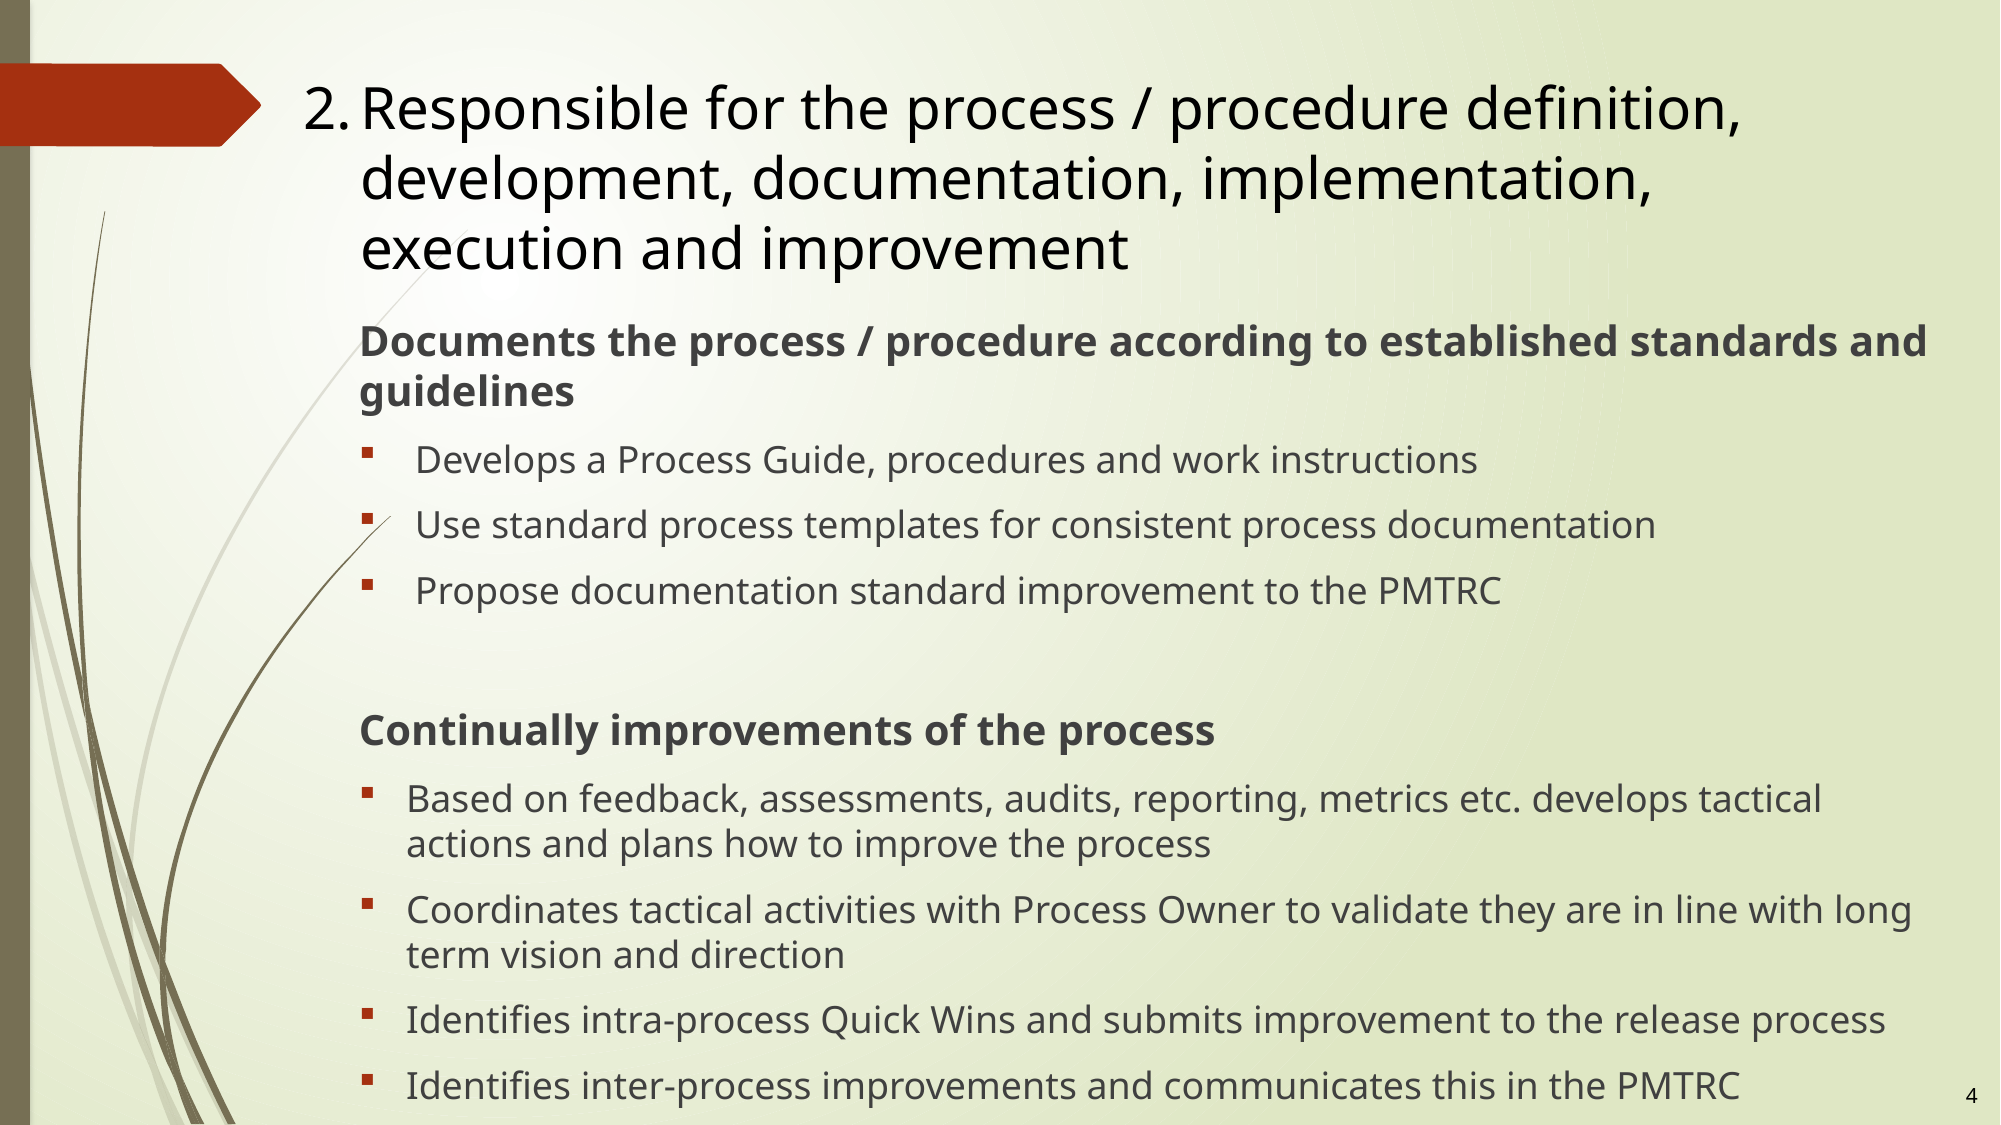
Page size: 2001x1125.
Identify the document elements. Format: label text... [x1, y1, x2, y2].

title Responsible for the process / procedure definition, development, documentation, implementation, execution and improvement [288, 63, 1928, 177]
list Documents the process / procedure according to established standards and guidelines Develops a Process Guide, procedures and work instructions Use standard process templates for consistent process documentation Propose documentation standard improvement to the PMTRC Continually improvements of the process Based on feedback, assessments, audits, reporting, metrics etc. develops tactical actions and plans how to improve the process Coordinates tactical activities with Process Owner to validate they are in line with long term vision and direction Identifies intra-process Quick Wins and submits improvement to the release process Identifies inter-process improvements and communicates this in the PMTRC [288, 307, 1960, 1081]
text_box 4 [1942, 1074, 1993, 1111]
